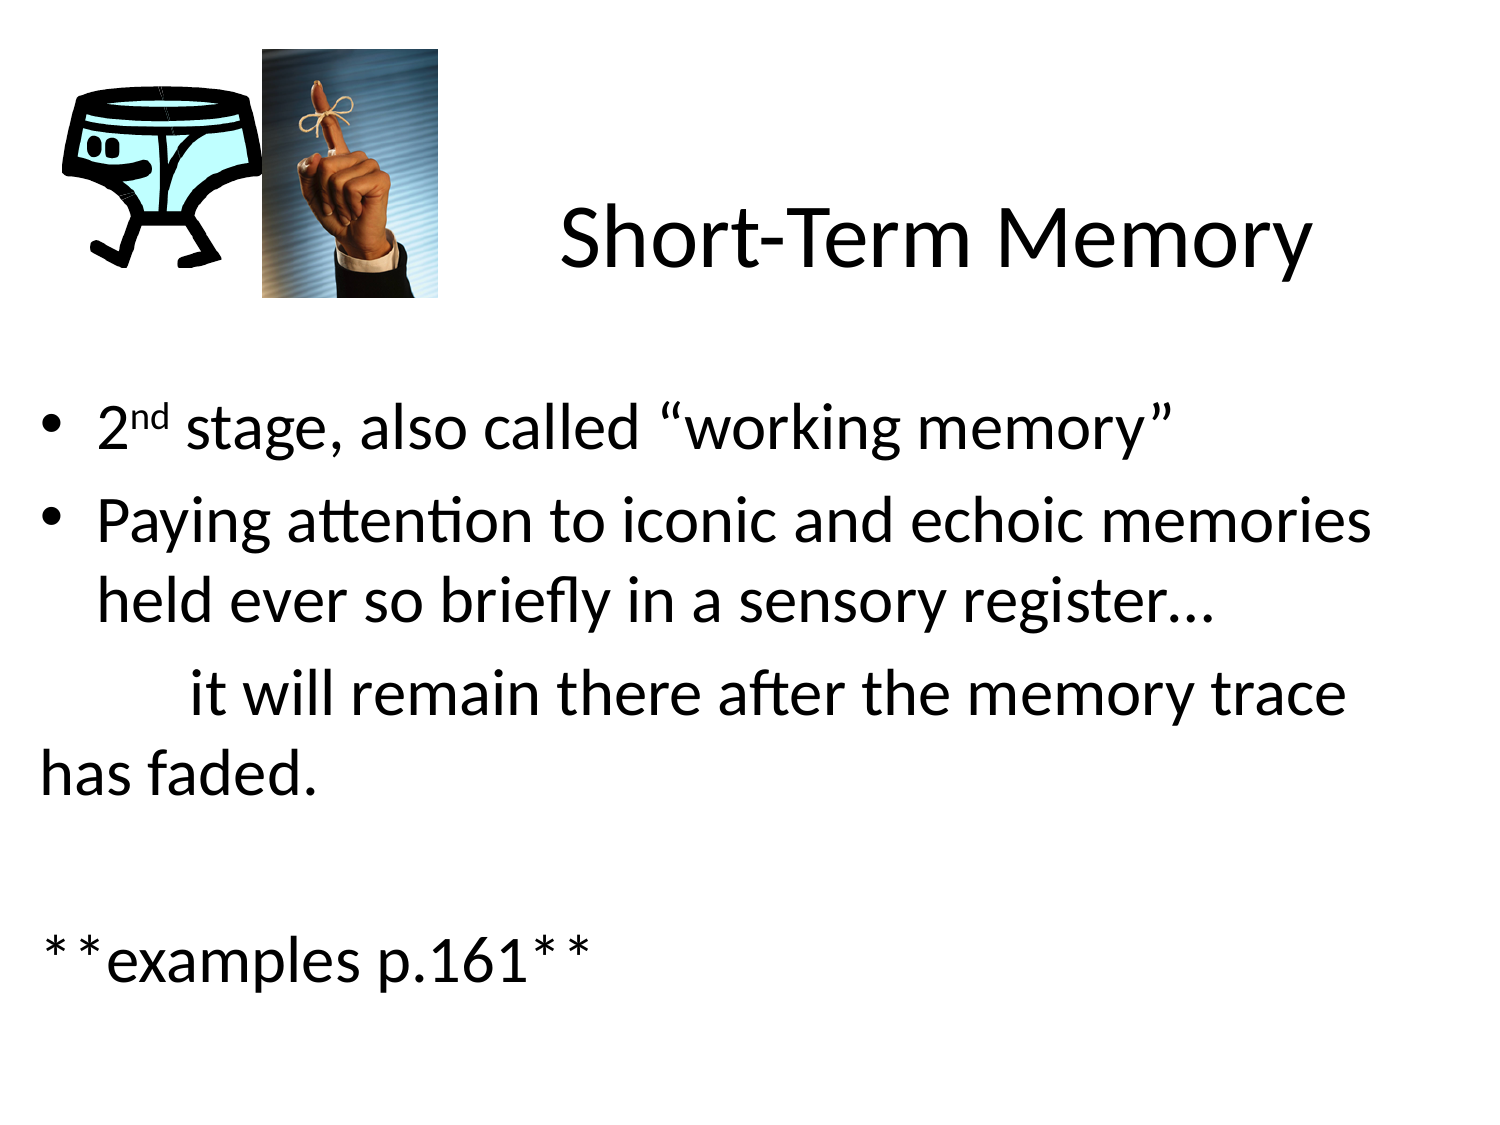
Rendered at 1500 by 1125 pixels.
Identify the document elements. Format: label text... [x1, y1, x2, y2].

list 2nd stage, also called “working memory” Paying attention to iconic and echoic memories held ever so briefly in a sensory register… it will remain there after the memory trace has faded. **examples p.161** [24, 375, 1425, 1088]
picture [62, 49, 438, 298]
title Short-Term Memory [512, 136, 1363, 325]
